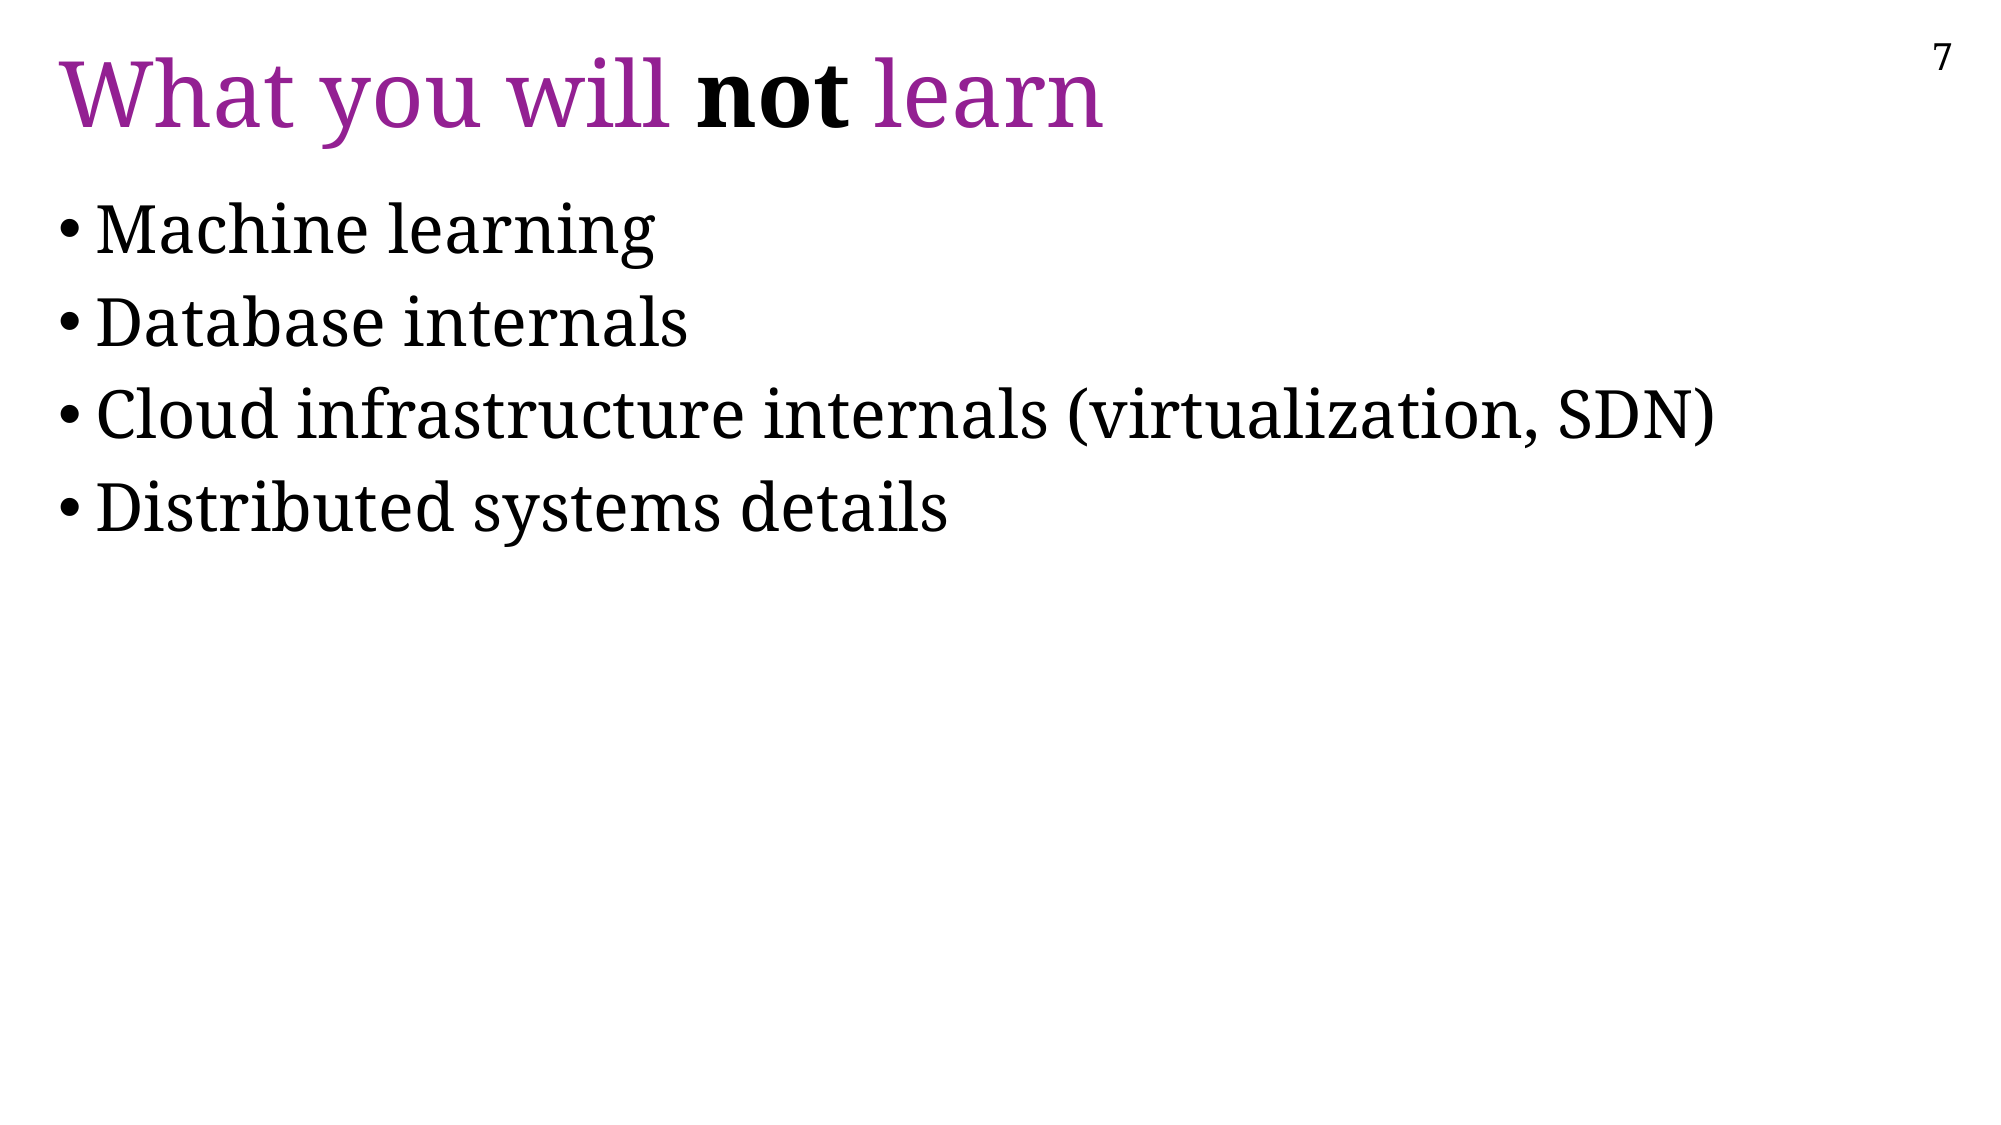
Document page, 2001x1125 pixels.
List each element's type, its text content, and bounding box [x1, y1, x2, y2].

list Machine learning Database internals Cloud infrastructure internals (virtualization, SDN) Distributed systems details [43, 188, 1953, 1106]
title What you will not learn [43, 25, 1953, 171]
